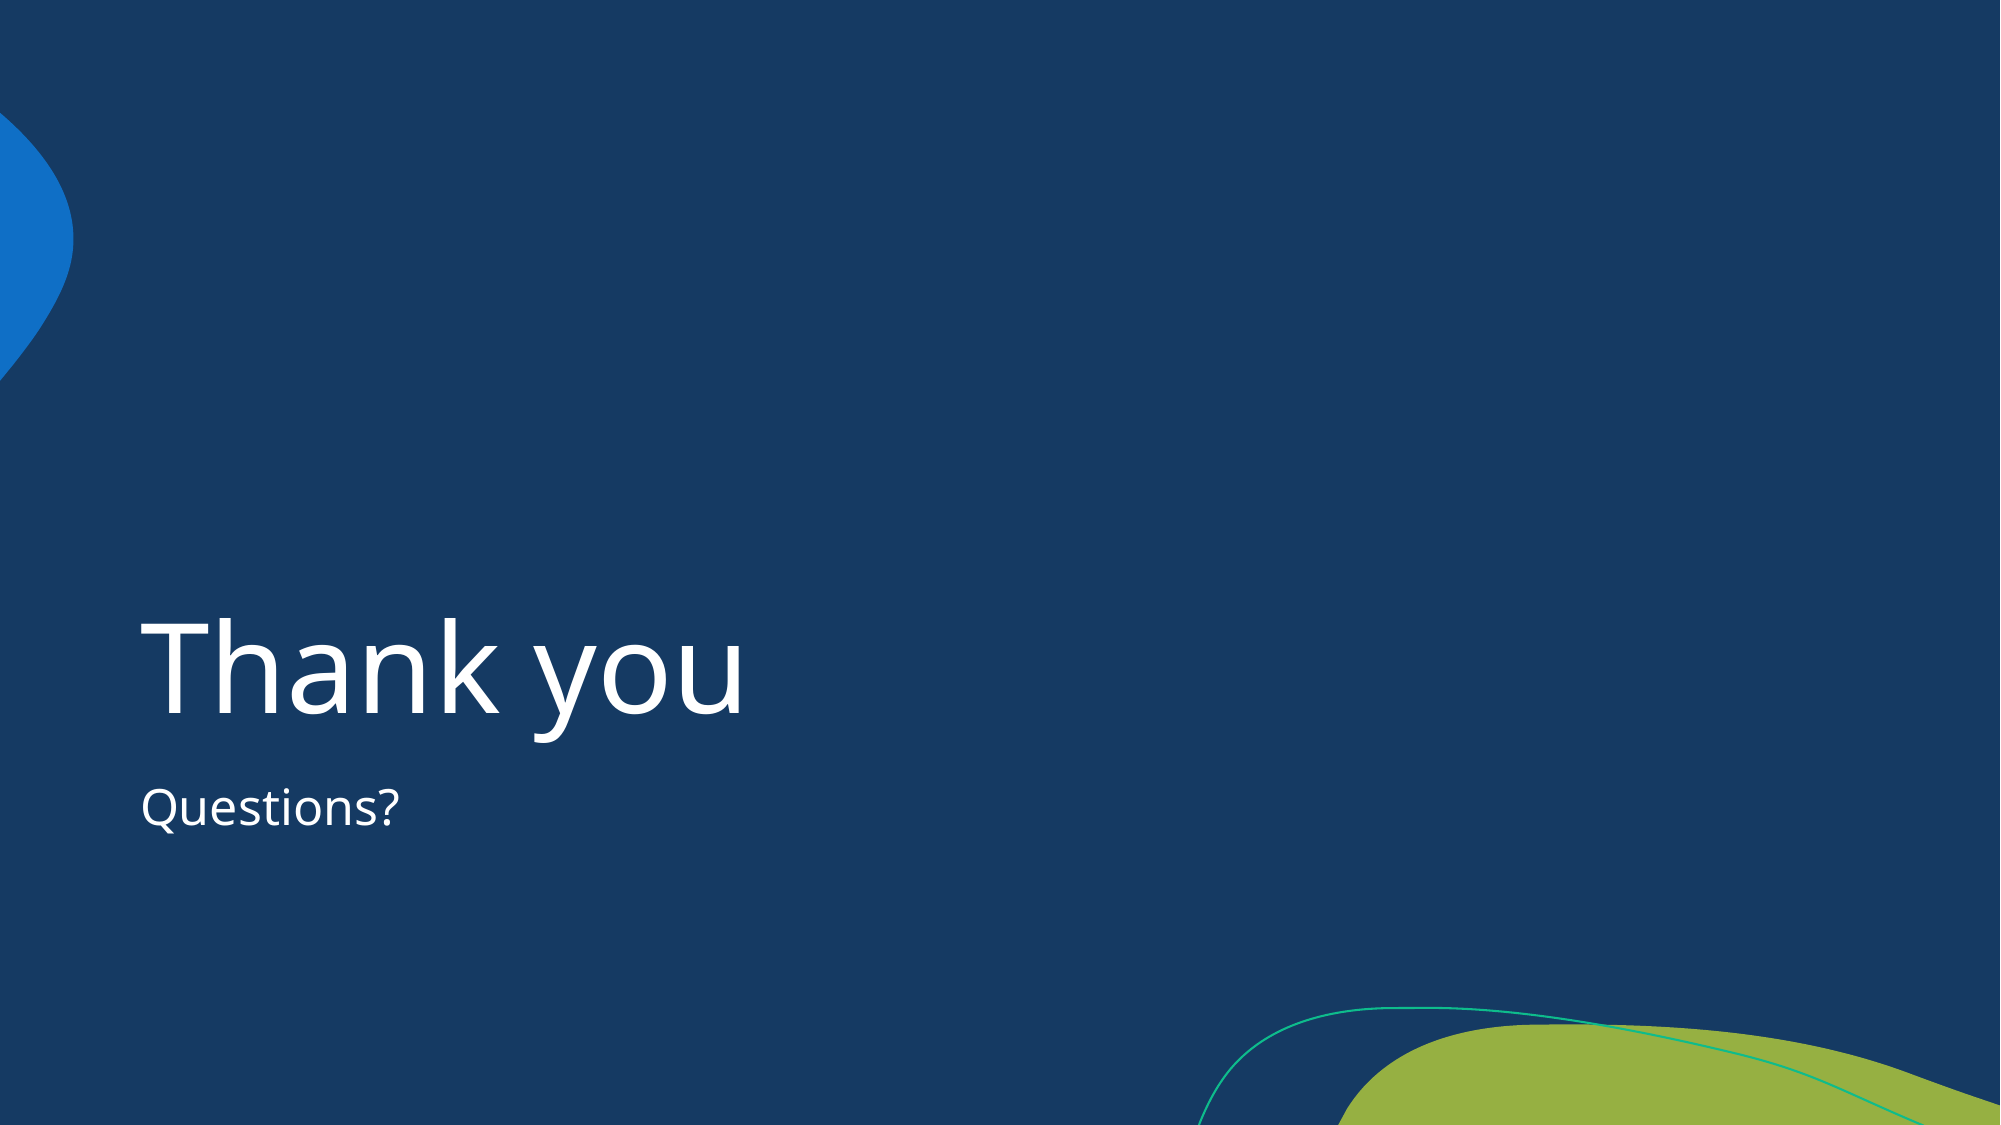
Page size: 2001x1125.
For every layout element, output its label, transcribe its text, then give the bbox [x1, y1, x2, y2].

title Thank you [125, 249, 1875, 749]
list Questions? [125, 752, 1875, 1000]
